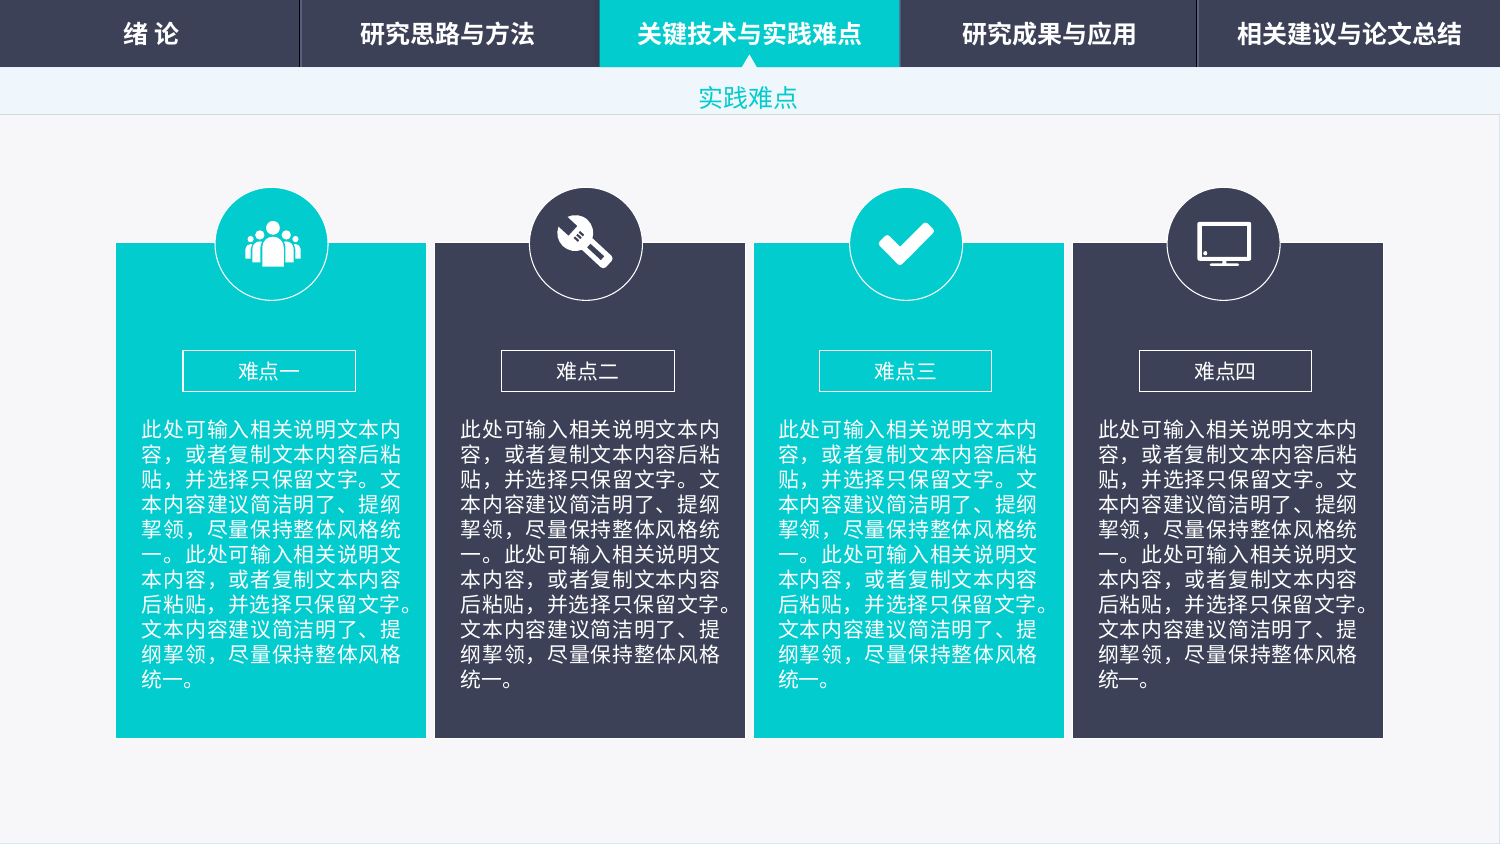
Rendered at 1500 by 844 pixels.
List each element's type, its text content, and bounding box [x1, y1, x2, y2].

text_box [245, 236, 301, 267]
text_box 绪 论 [0, 9, 297, 59]
text_box [281, 230, 291, 240]
text_box [1072, 242, 1384, 739]
text_box [434, 242, 746, 739]
text_box [215, 187, 329, 301]
text_box [753, 242, 1065, 739]
text_box [115, 242, 427, 739]
text_box 研究成果与应用 [899, 9, 1199, 59]
text_box 研究思路与方法 [297, 9, 599, 59]
text_box [266, 220, 280, 235]
text_box [255, 230, 265, 240]
text_box [557, 215, 613, 269]
text_box 难点三 [817, 349, 994, 393]
text_box 实践难点 [683, 59, 814, 120]
text_box [1197, 221, 1252, 266]
text_box [849, 187, 963, 301]
text_box 相关建议与论文总结 [1199, 9, 1500, 59]
text_box [292, 235, 299, 243]
text_box 难点一 [181, 349, 358, 393]
text_box [878, 222, 934, 266]
text_box [247, 235, 254, 243]
text_box 此处可输入相关说明文本内容，或者复制文本内容后粘贴，并选择只保留文字。文本内容建议简洁明了、提纲挈领，尽量保持整体风格统一。此处可输入相关说明文本内容，或者复制文本内容后粘贴，并选择只保留文字。文本内容建议简洁明了、提纲挈领，尽量保持整体风格统一。 [141, 416, 402, 692]
text_box 此处可输入相关说明文本内容，或者复制文本内容后粘贴，并选择只保留文字。文本内容建议简洁明了、提纲挈领，尽量保持整体风格统一。此处可输入相关说明文本内容，或者复制文本内容后粘贴，并选择只保留文字。文本内容建议简洁明了、提纲挈领，尽量保持整体风格统一。 [460, 416, 721, 692]
text_box 难点二 [500, 349, 676, 393]
text_box [529, 187, 643, 301]
text_box 关键技术与实践难点 [599, 9, 899, 59]
text_box [1167, 187, 1281, 301]
text_box 此处可输入相关说明文本内容，或者复制文本内容后粘贴，并选择只保留文字。文本内容建议简洁明了、提纲挈领，尽量保持整体风格统一。此处可输入相关说明文本内容，或者复制文本内容后粘贴，并选择只保留文字。文本内容建议简洁明了、提纲挈领，尽量保持整体风格统一。 [1098, 416, 1358, 692]
text_box 此处可输入相关说明文本内容，或者复制文本内容后粘贴，并选择只保留文字。文本内容建议简洁明了、提纲挈领，尽量保持整体风格统一。此处可输入相关说明文本内容，或者复制文本内容后粘贴，并选择只保留文字。文本内容建议简洁明了、提纲挈领，尽量保持整体风格统一。 [778, 416, 1038, 692]
text_box 难点四 [1137, 349, 1314, 393]
